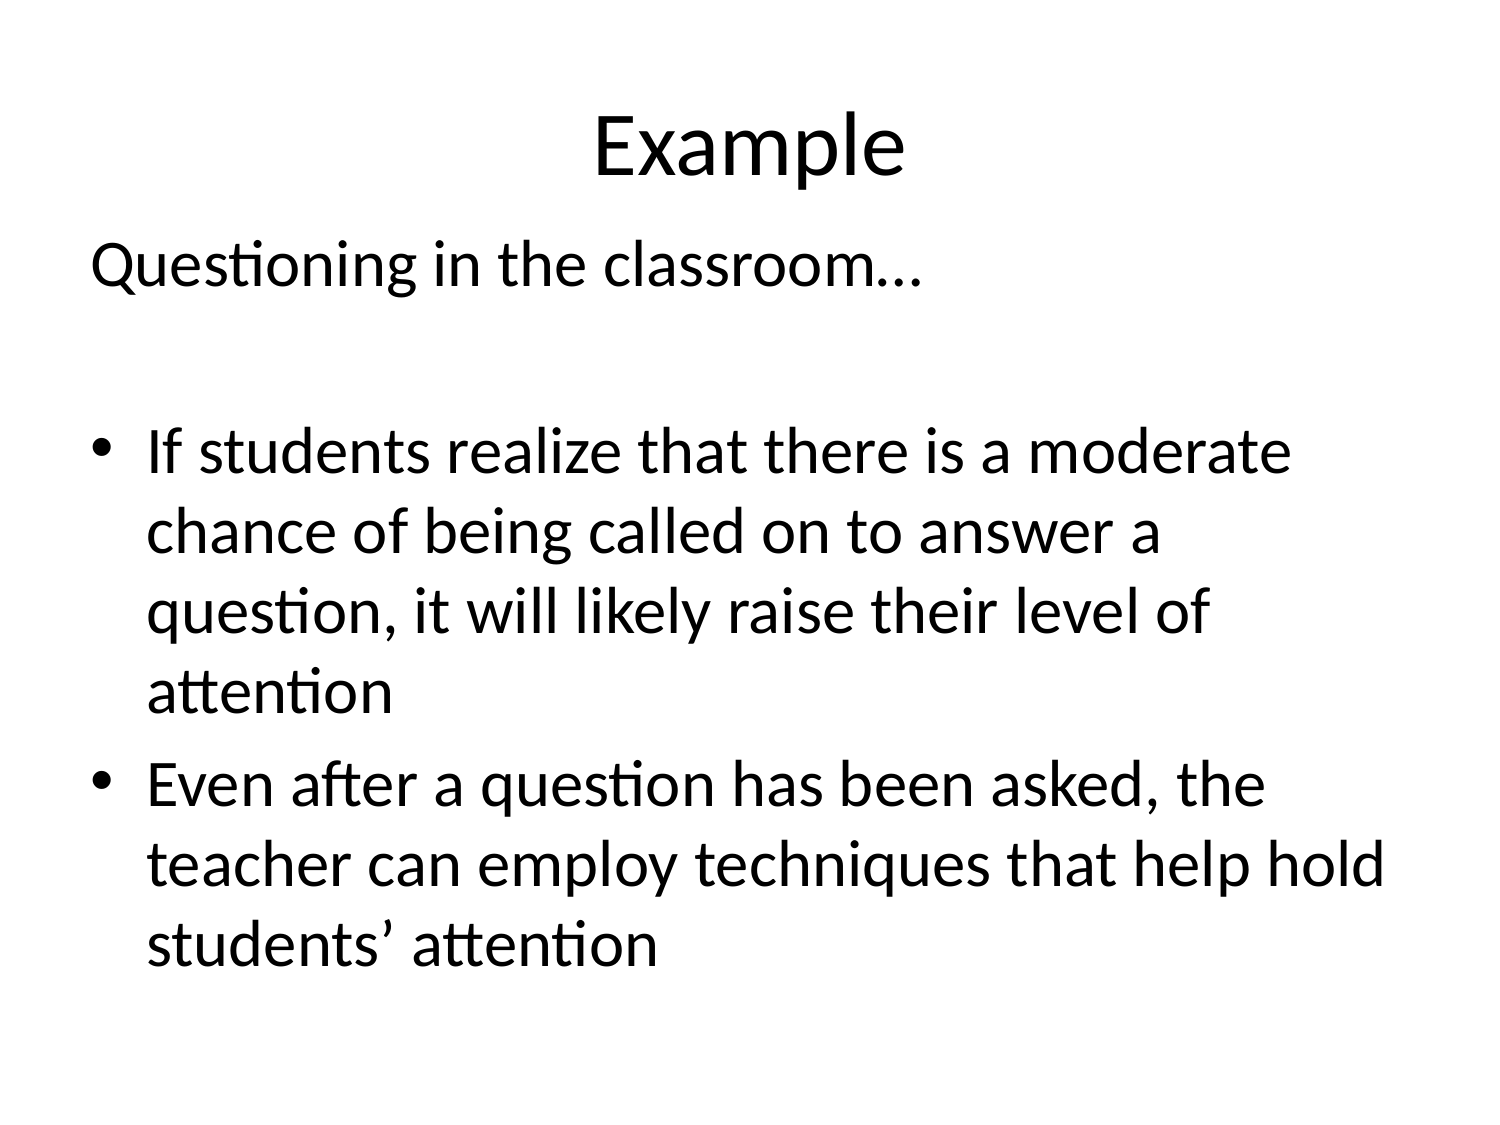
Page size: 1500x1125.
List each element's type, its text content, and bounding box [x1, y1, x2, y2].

list Questioning in the classroom… If students realize that there is a moderate chance of being called on to answer a question, it will likely raise their level of attention Even after a question has been asked, the teacher can employ techniques that help hold students’ attention [75, 212, 1425, 1050]
title Example [75, 45, 1425, 212]
